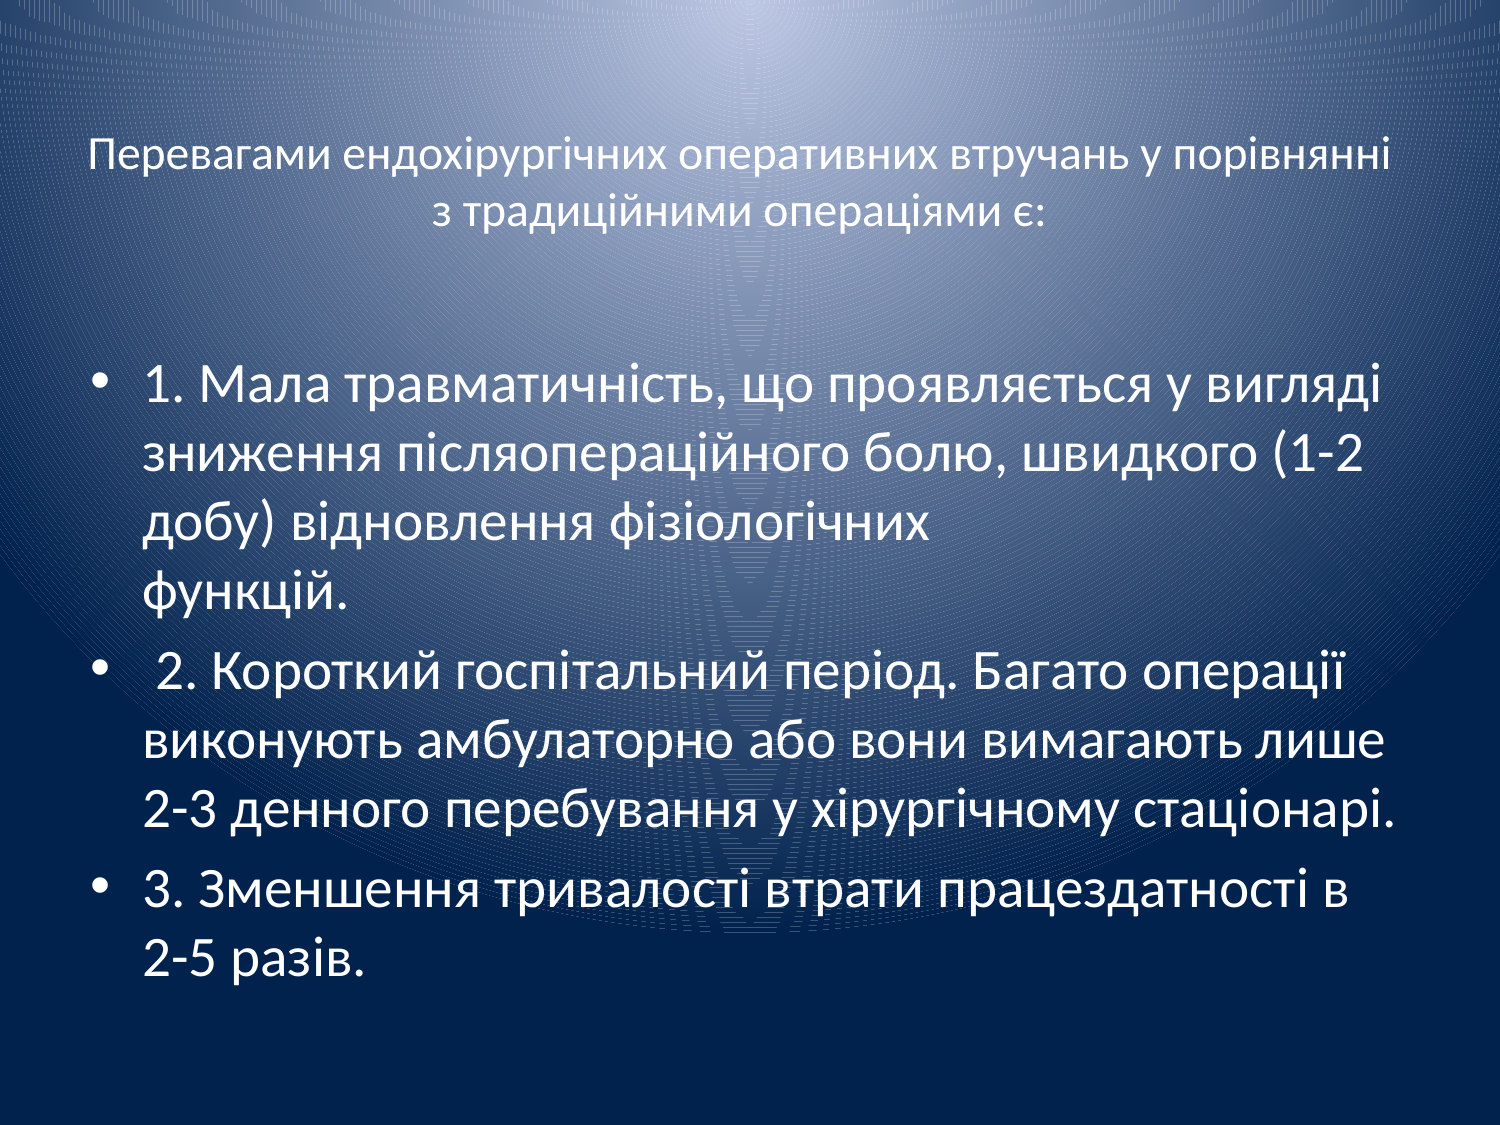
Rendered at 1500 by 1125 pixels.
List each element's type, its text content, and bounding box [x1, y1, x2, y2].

list 1. Мала травматичність, що проявляється у вигляді зниження післяопераційного болю, швидкого (1-2 добу) відновлення фізіологічних функцій. 2. Короткий госпітальний період. Багато операції виконують амбулаторно або вони вимагають лише 2-3 денного перебування у хірургічному стаціонарі. 3. Зменшення тривалості втрати працездатності в 2-5 разів. [75, 338, 1425, 1005]
title Перевагами ендохірургічних оперативних втручань у порівнянні з традиційними операціями є: [64, 113, 1415, 302]
